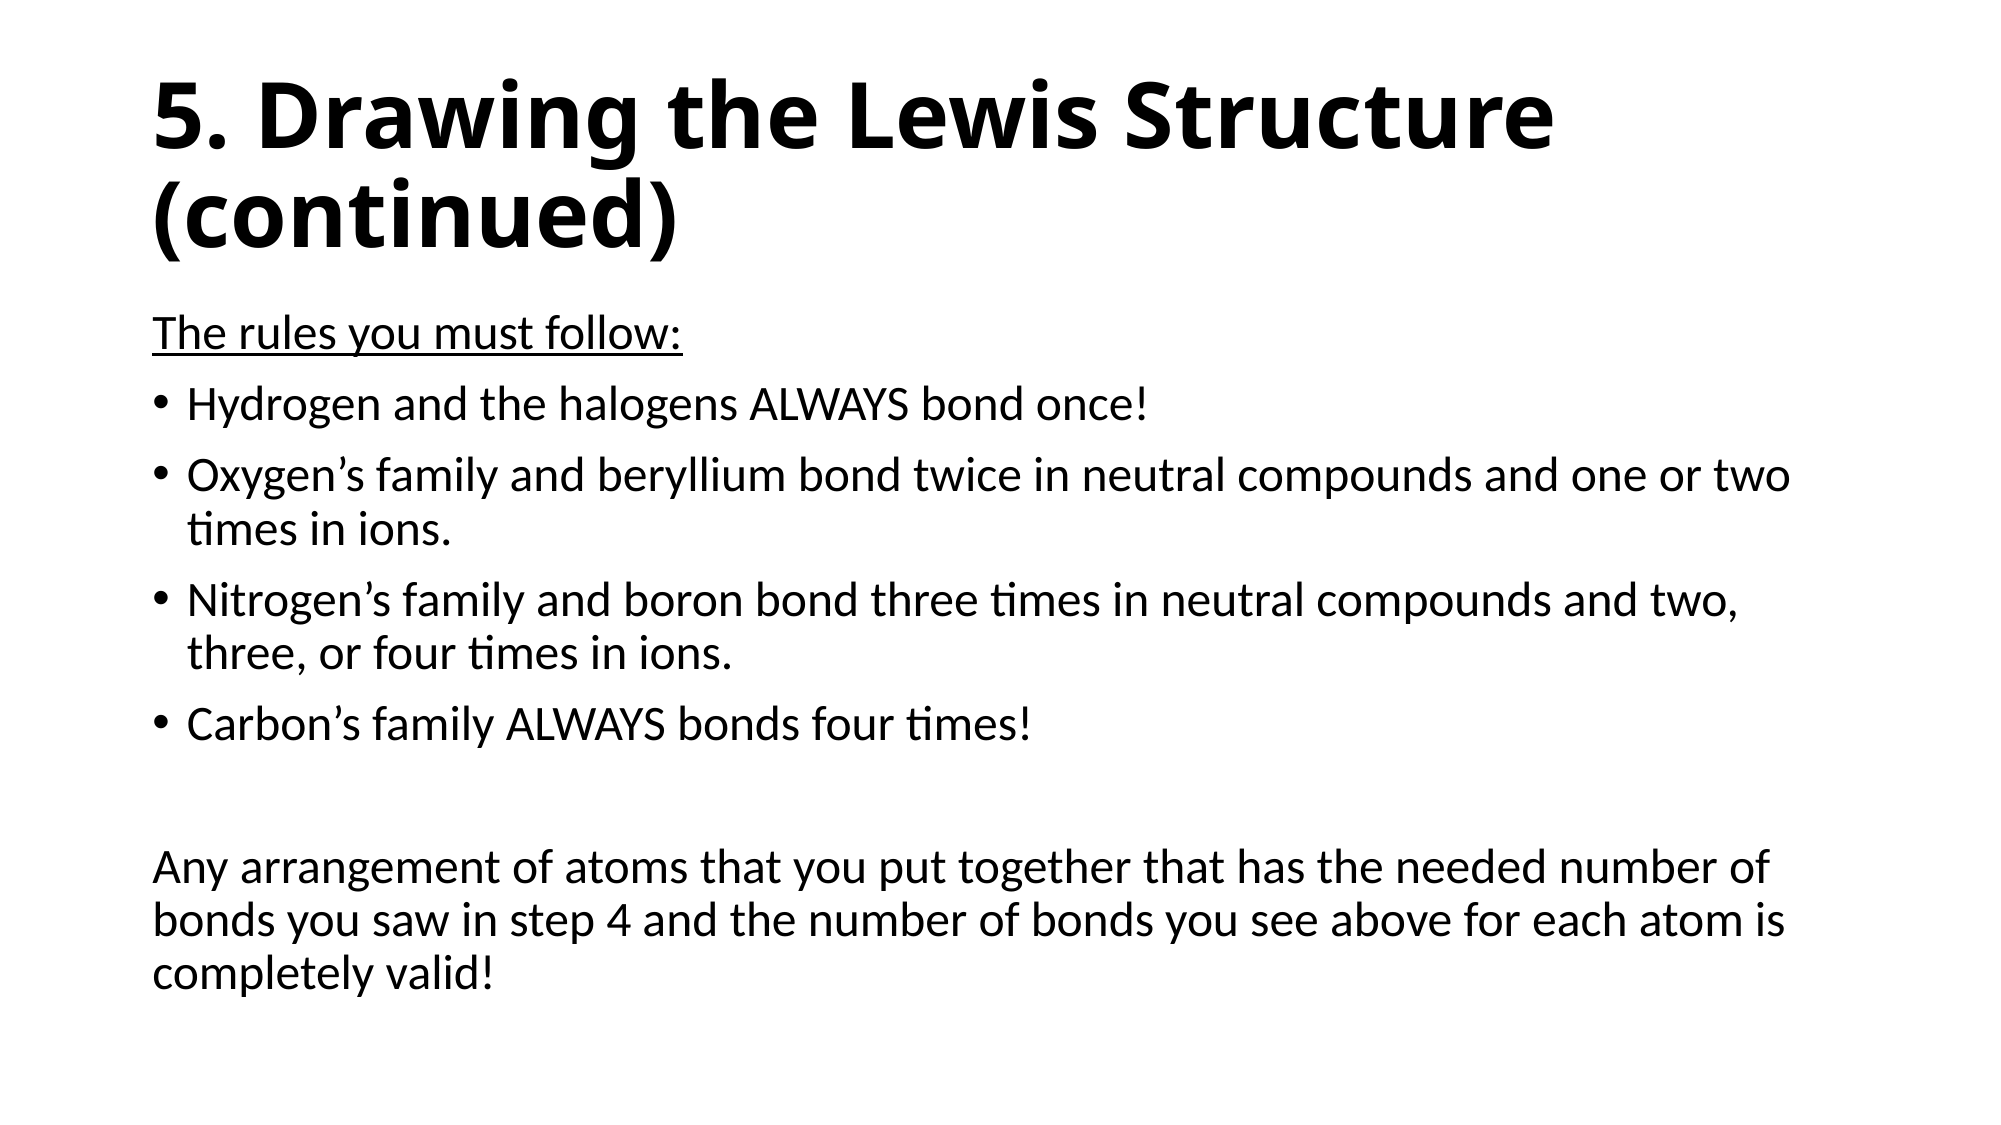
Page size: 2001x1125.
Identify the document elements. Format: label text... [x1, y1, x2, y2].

title 5. Drawing the Lewis Structure (continued) [137, 59, 1863, 278]
list The rules you must follow: Hydrogen and the halogens ALWAYS bond once! Oxygen’s family and beryllium bond twice in neutral compounds and one or two times in ions. Nitrogen’s family and boron bond three times in neutral compounds and two, three, or four times in ions. Carbon’s family ALWAYS bonds four times! Any arrangement of atoms that you put together that has the needed number of bonds you saw in step 4 and the number of bonds you see above for each atom is completely valid! [137, 299, 1863, 1014]
